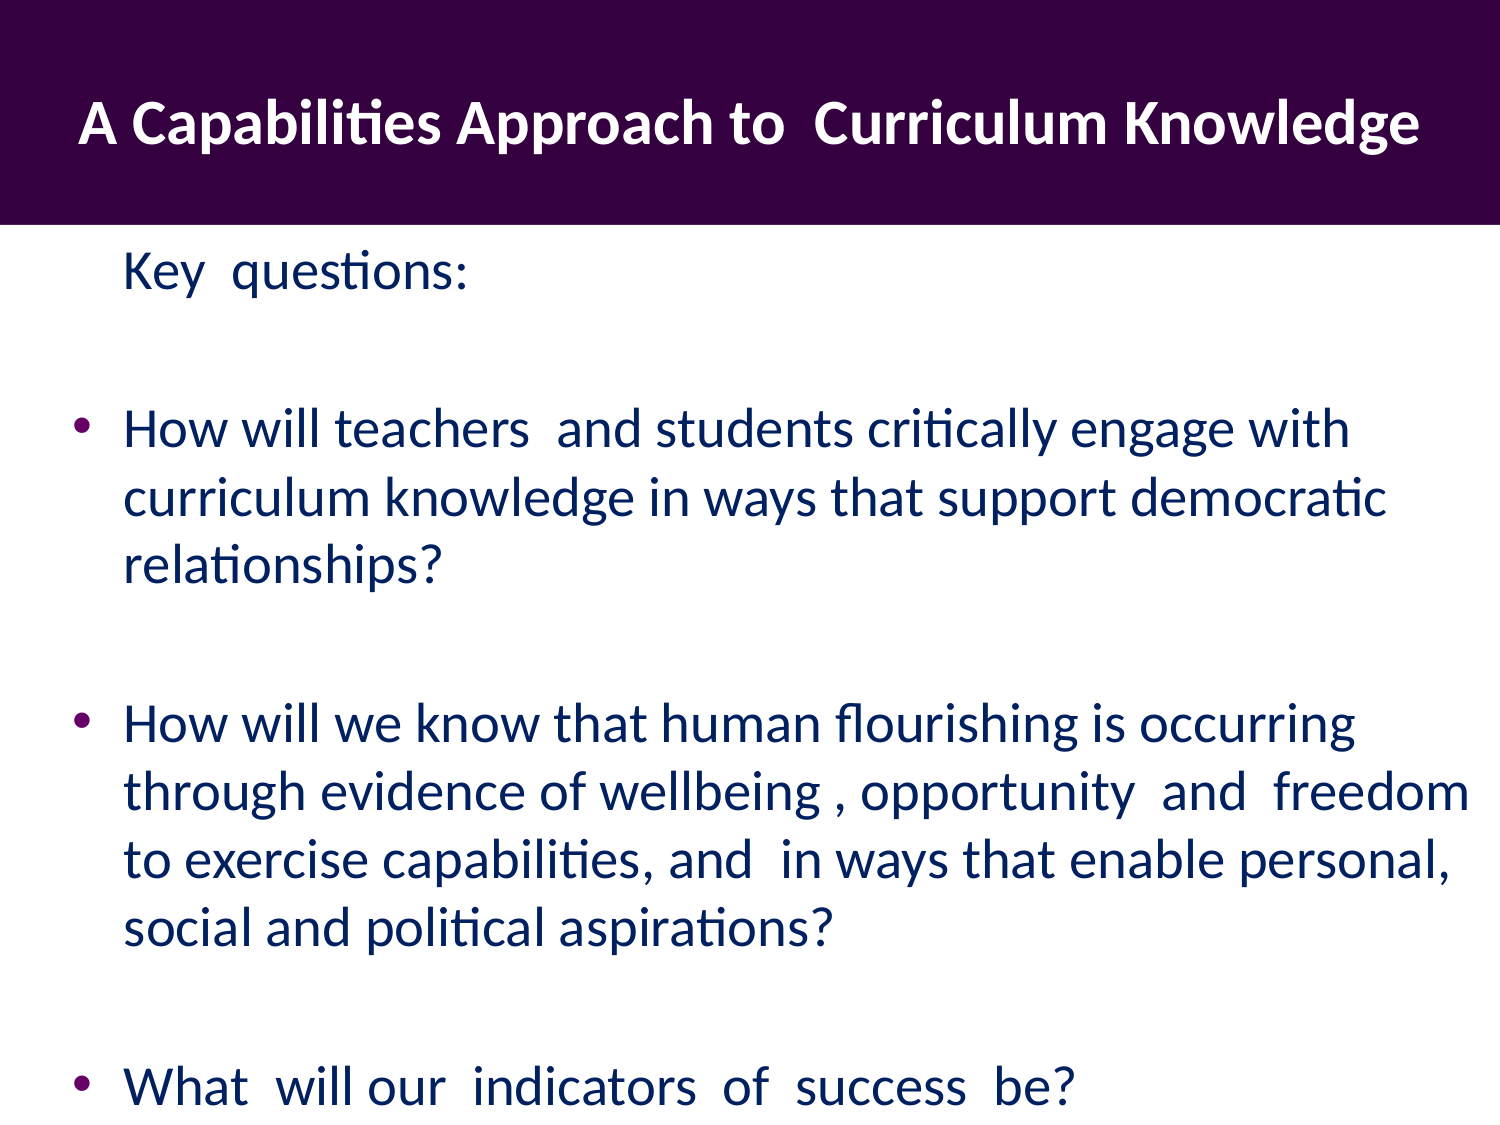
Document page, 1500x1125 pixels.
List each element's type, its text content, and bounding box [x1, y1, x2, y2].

list Key questions: How will teachers and students critically engage with curriculum knowledge in ways that support democratic relationships? How will we know that human flourishing is occurring through evidence of wellbeing , opportunity and freedom to exercise capabilities, and in ways that enable personal, social and political aspirations? What will our indicators of success be? [0, 224, 1500, 1125]
title A Capabilities Approach to Curriculum Knowledge [0, 0, 1500, 224]
